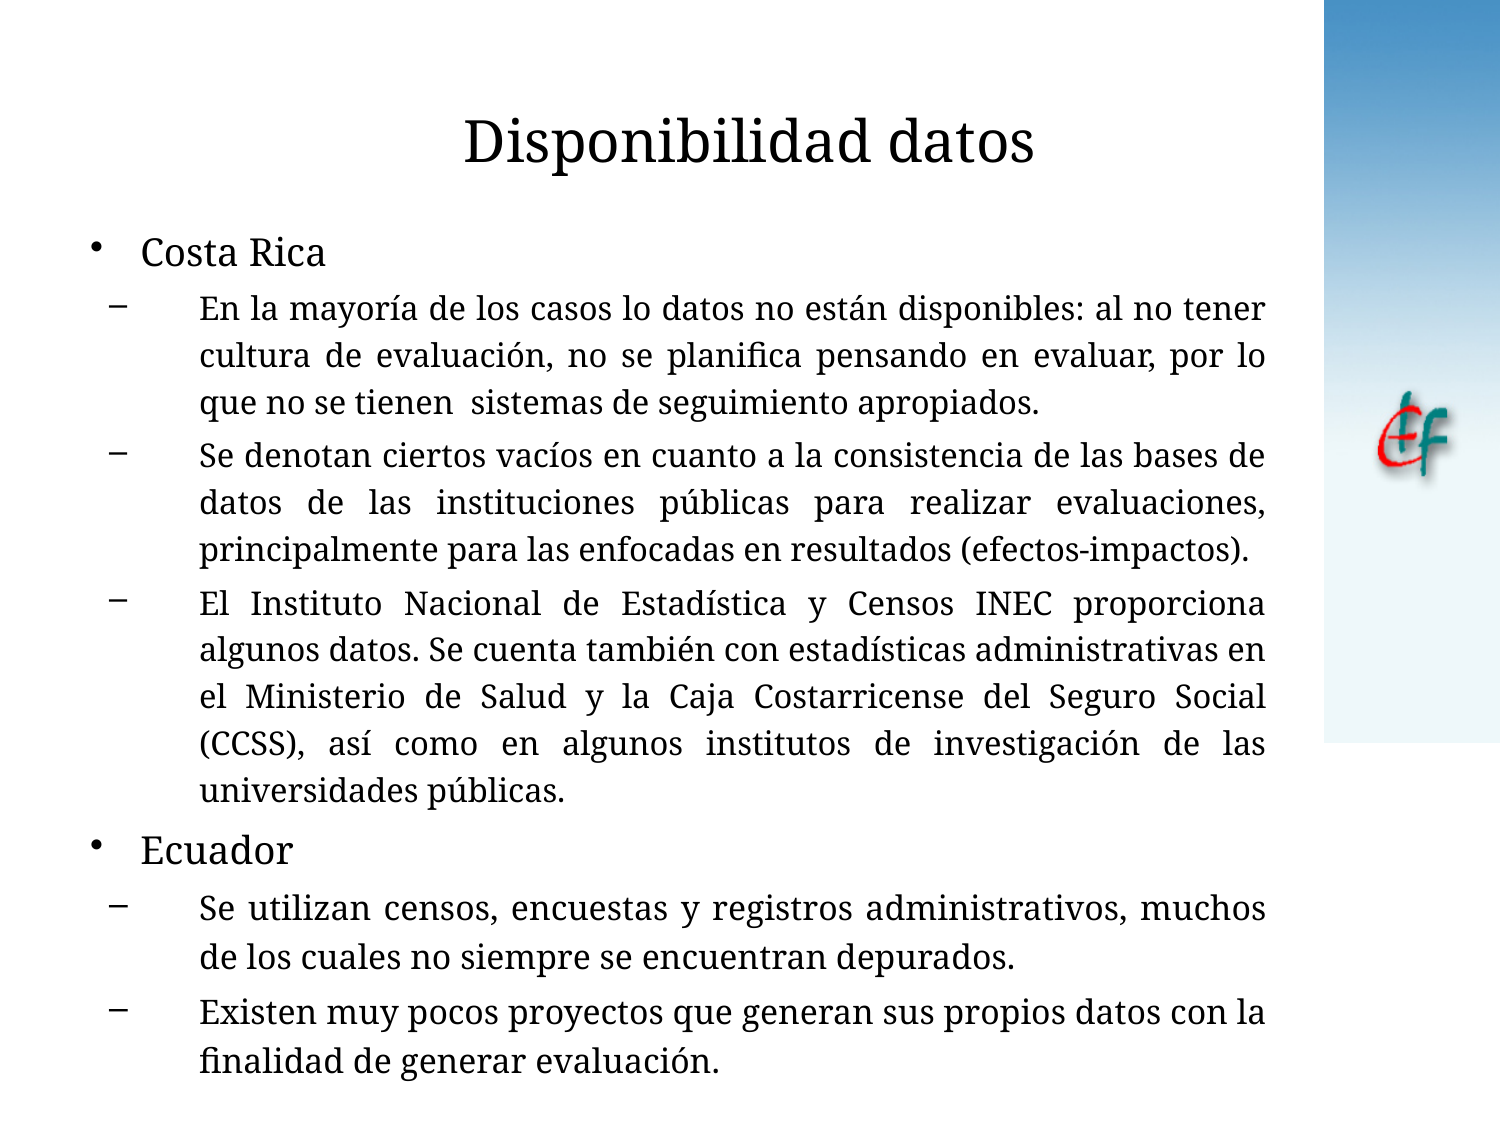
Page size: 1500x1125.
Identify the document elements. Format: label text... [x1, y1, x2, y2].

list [1323, 0, 1500, 743]
title Disponibilidad datos [74, 44, 1318, 233]
list Costa Rica En la mayoría de los casos lo datos no están disponibles: al no tener cultura de evaluación, no se planifica pensando en evaluar, por lo que no se tienen sistemas de seguimiento apropiados. Se denotan ciertos vacíos en cuanto a la consistencia de las bases de datos de las instituciones públicas para realizar evaluaciones, principalmente para las enfocadas en resultados (efectos-impactos). El Instituto Nacional de Estadística y Censos INEC proporciona algunos datos. Se cuenta también con estadísticas administrativas en el Ministerio de Salud y la Caja Costarricense del Seguro Social (CCSS), así como en algunos institutos de investigación de las universidades públicas. Ecuador Se utilizan censos, encuestas y registros administrativos, muchos de los cuales no siempre se encuentran depurados. Existen muy pocos proyectos que generan sus propios datos con la finalidad de generar evaluación. [74, 210, 1282, 1102]
